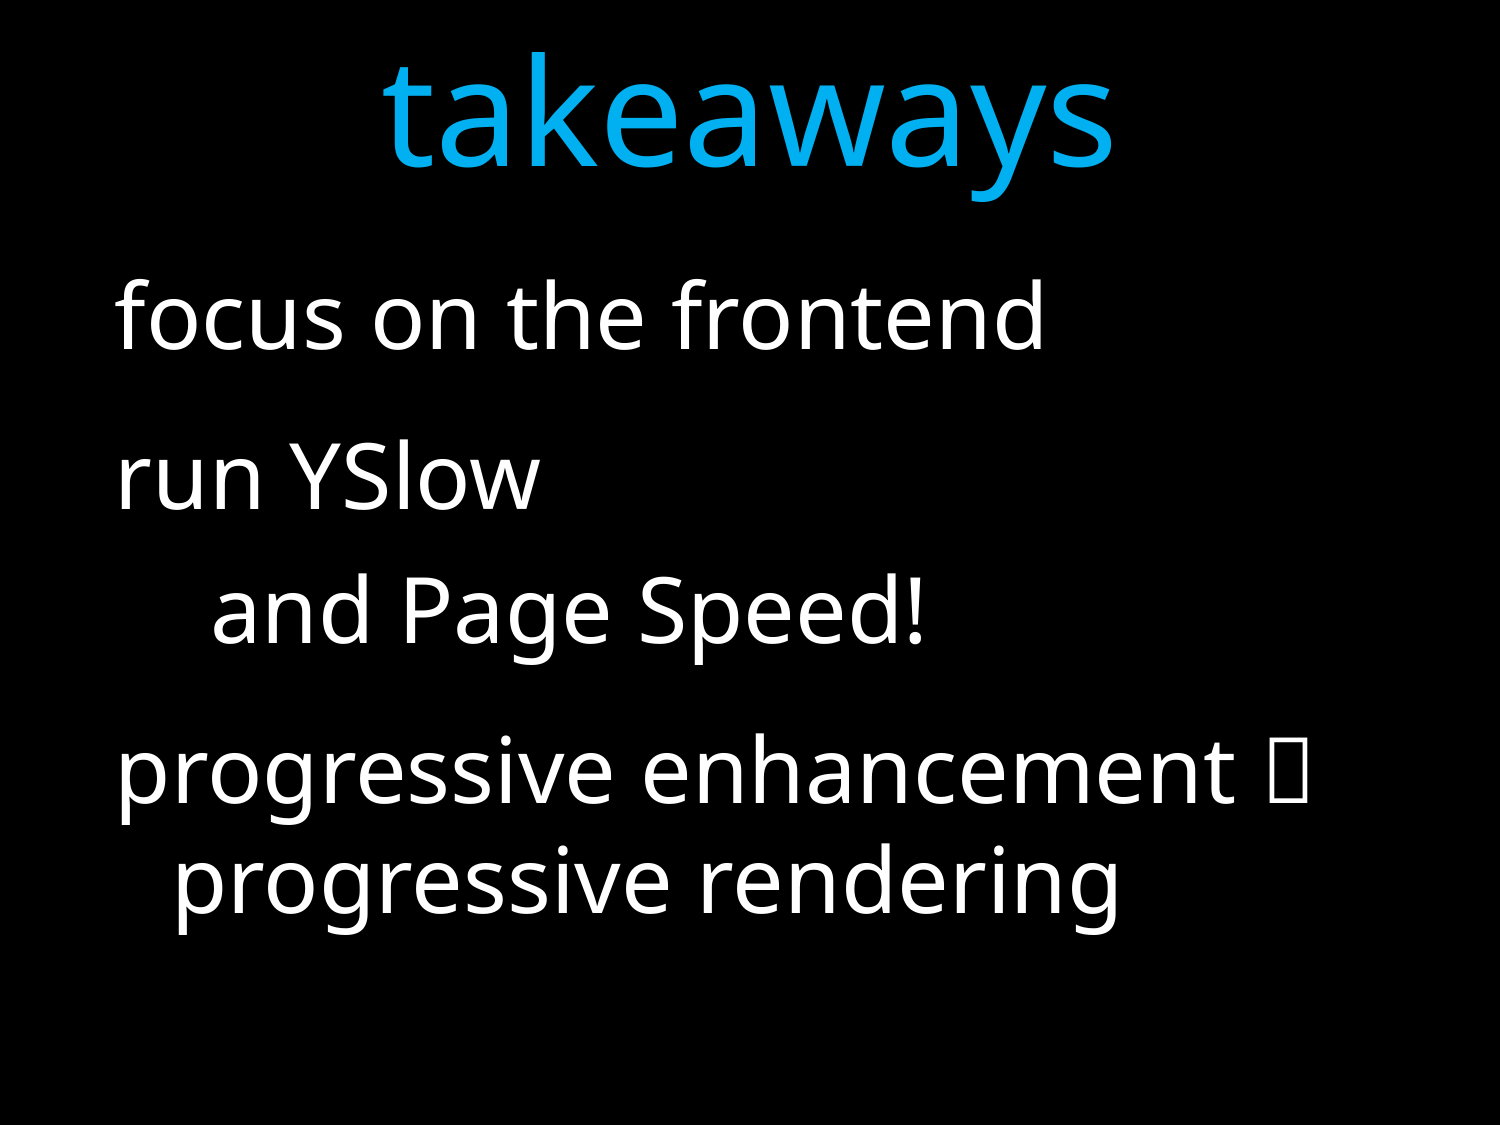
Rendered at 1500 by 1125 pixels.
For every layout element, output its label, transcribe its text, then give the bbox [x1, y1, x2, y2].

title takeaways [0, 12, 1500, 201]
list focus on the frontend run YSlow and Page Speed! progressive enhancement  progressive rendering [99, 249, 1500, 1013]
